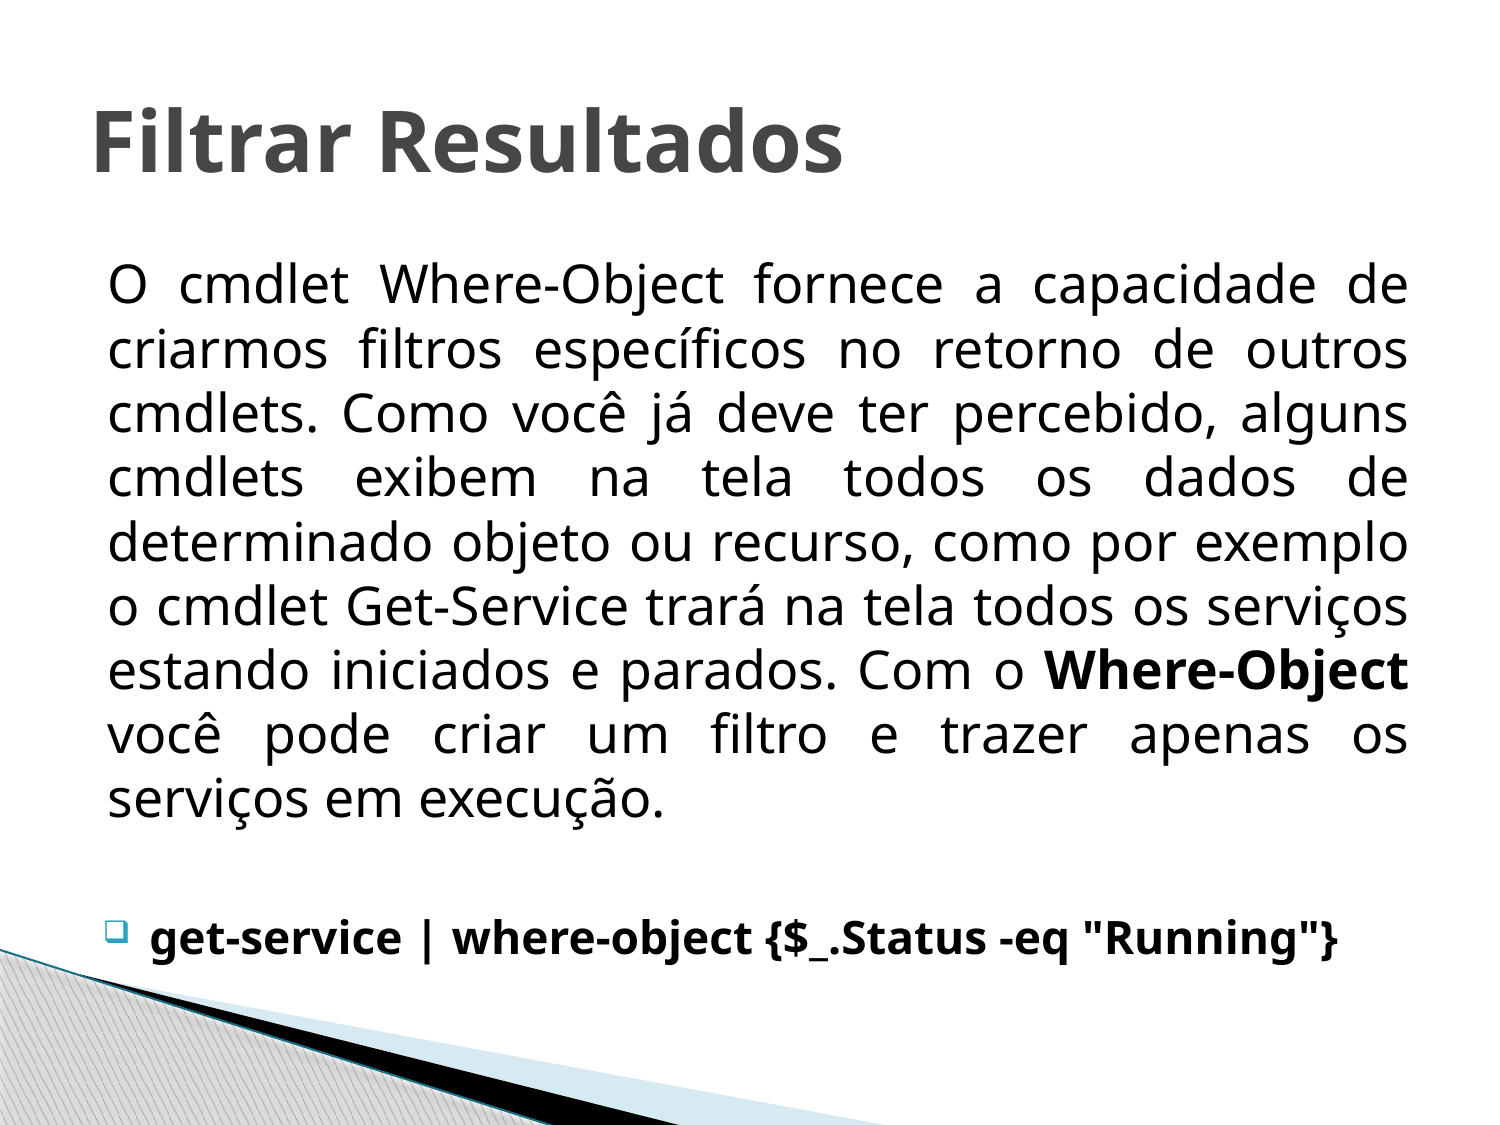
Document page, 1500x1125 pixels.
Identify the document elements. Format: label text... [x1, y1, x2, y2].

title Filtrar Resultados [75, 45, 1425, 233]
list O cmdlet Where-Object fornece a capacidade de criarmos filtros específicos no retorno de outros cmdlets. Como você já deve ter percebido, alguns cmdlets exibem na tela todos os dados de determinado objeto ou recurso, como por exemplo o cmdlet Get-Service trará na tela todos os serviços estando iniciados e parados. Com o Where-Object você pode criar um filtro e trazer apenas os serviços em execução. get-service | where-object {$_.Status -eq "Running"} [75, 243, 1425, 986]
